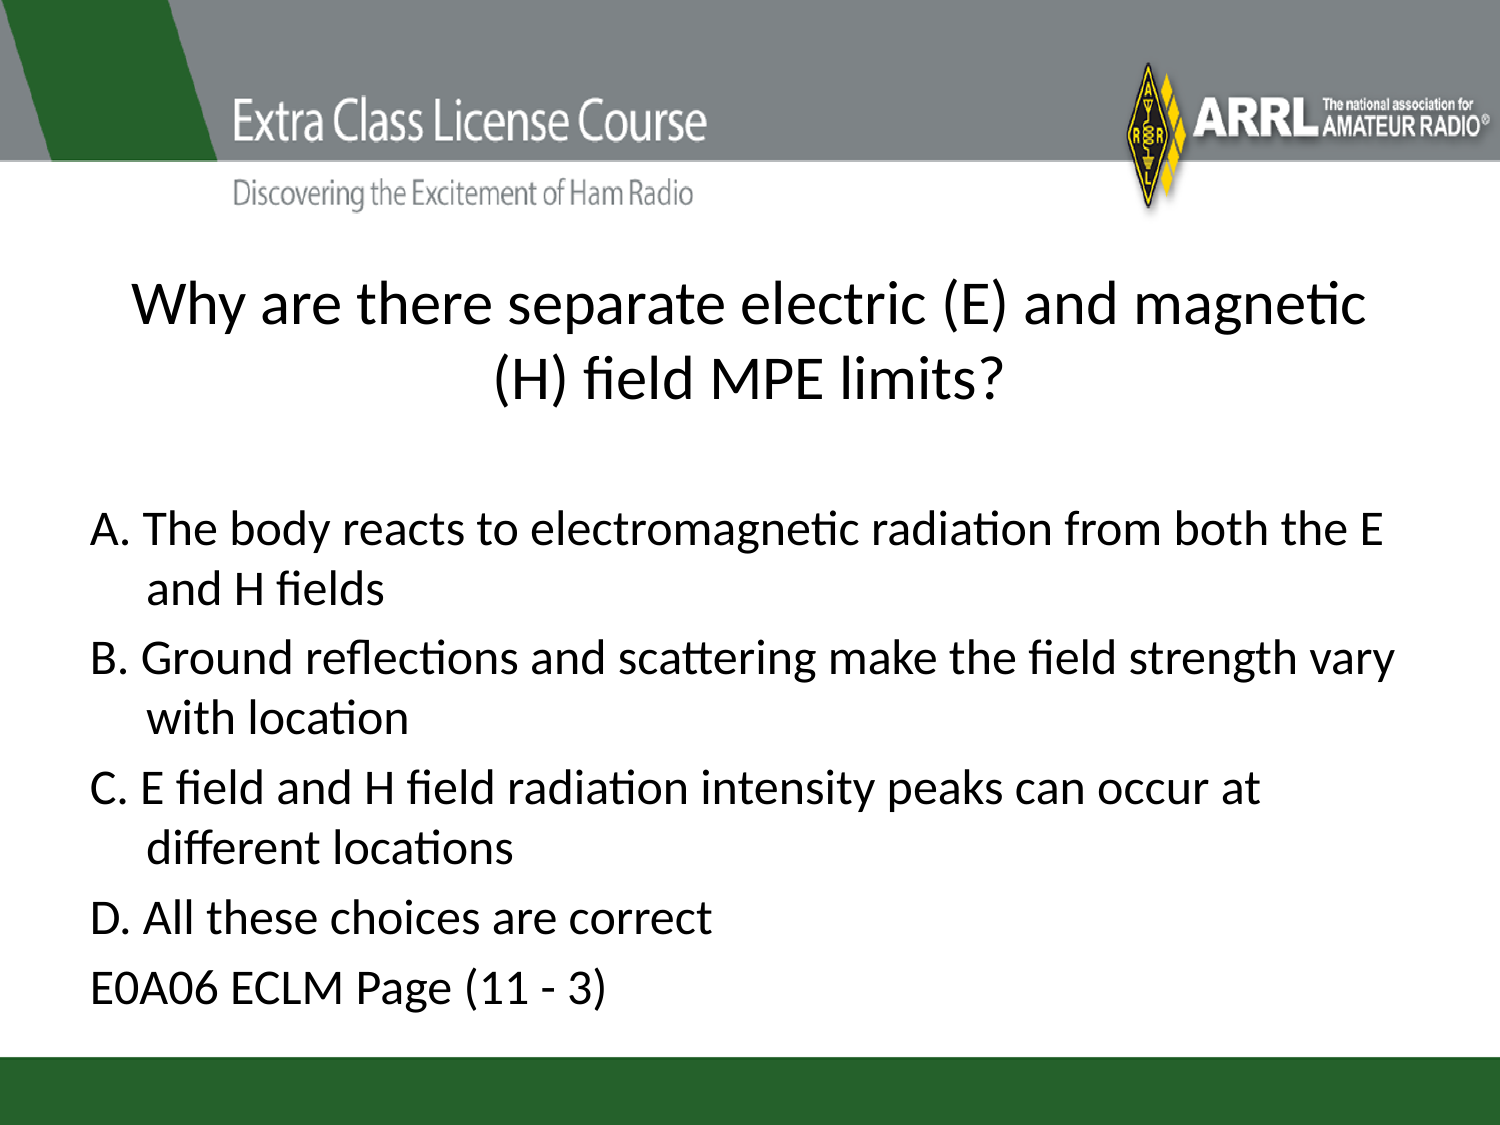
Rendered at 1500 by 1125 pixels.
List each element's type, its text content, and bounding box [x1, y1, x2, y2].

picture [0, 0, 1500, 1125]
title Why are there separate electric (E) and magnetic (H) field MPE limits? [75, 254, 1425, 435]
list A. The body reacts to electromagnetic radiation from both the E and H fields B. Ground reflections and scattering make the field strength vary with location C. E field and H field radiation intensity peaks can occur at different locations D. All these choices are correct E0A06 ECLM Page (11 - 3) [75, 487, 1425, 1005]
